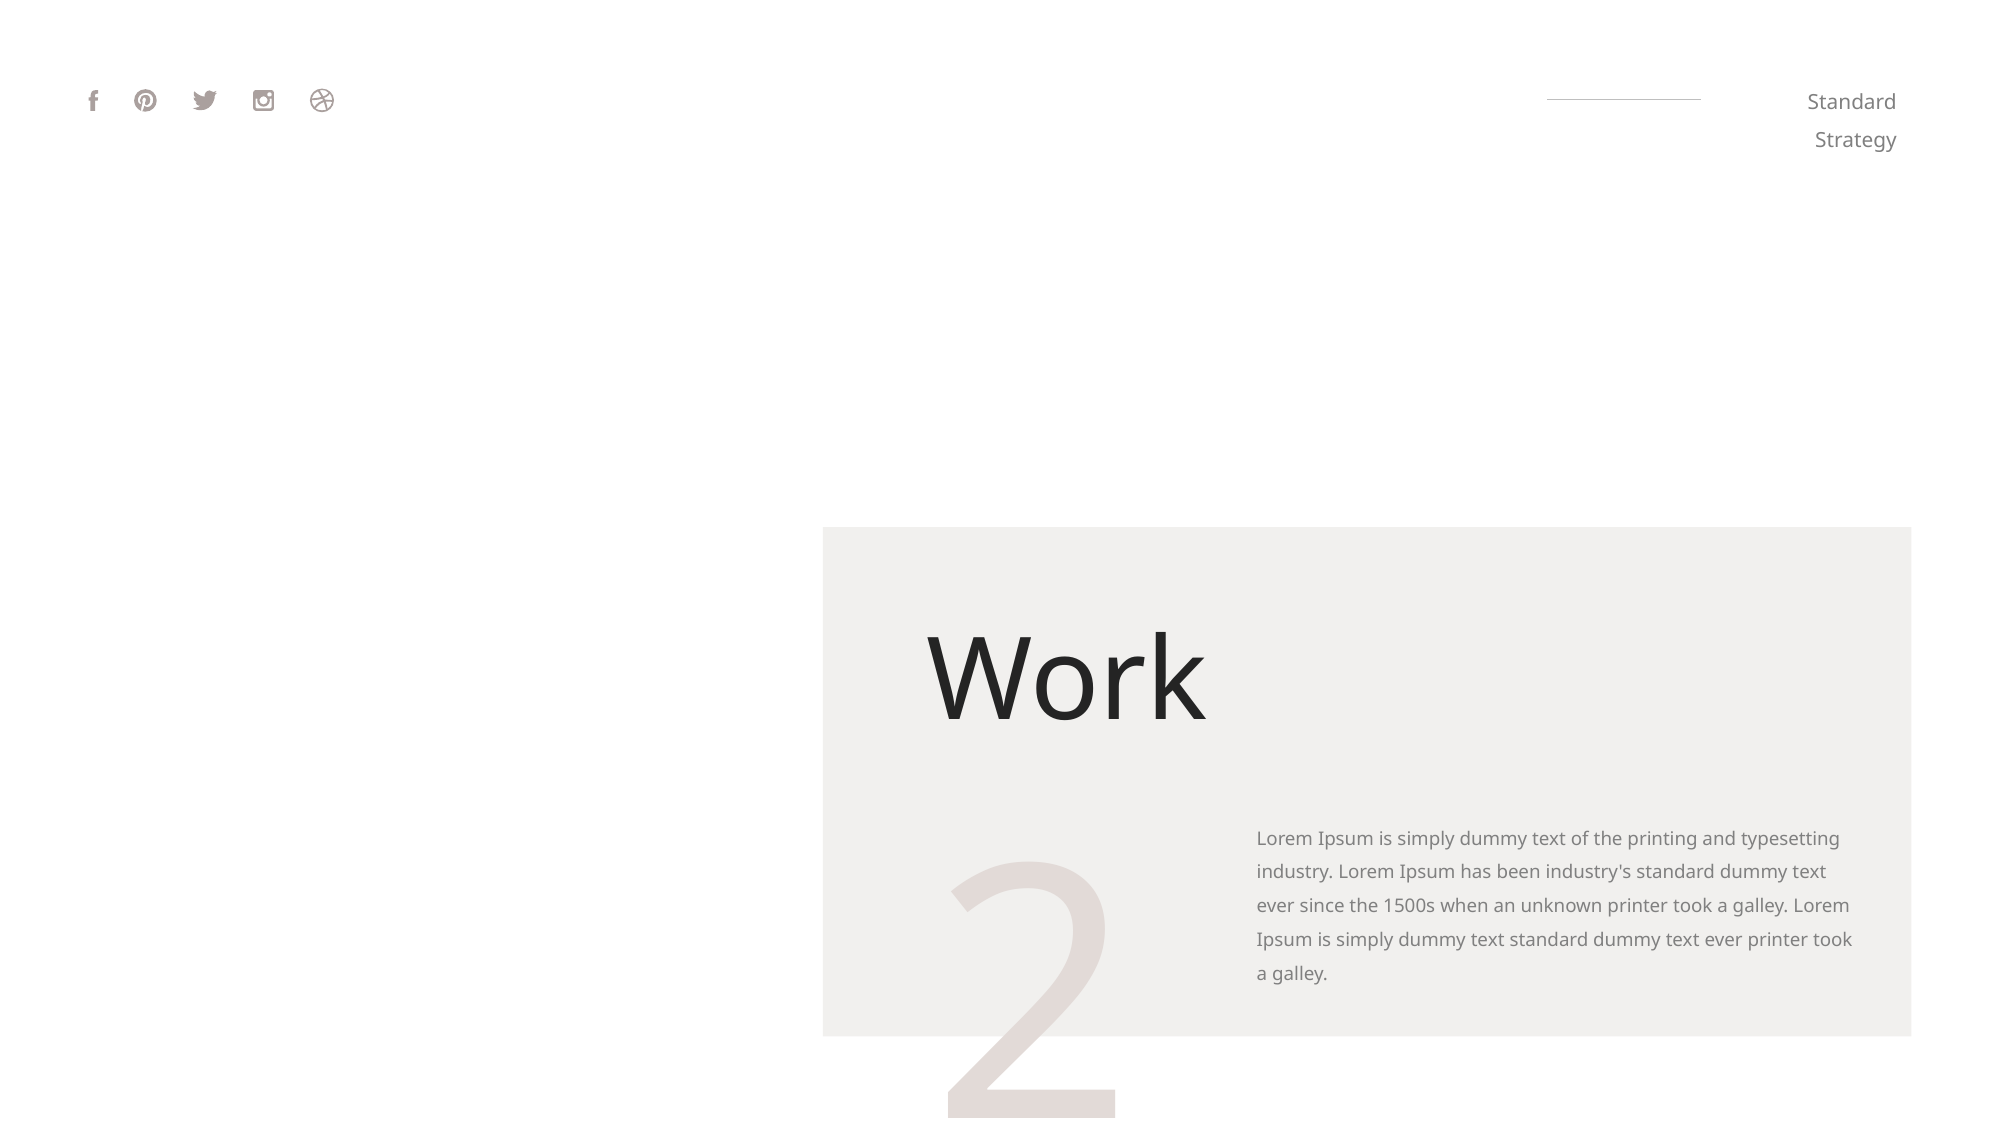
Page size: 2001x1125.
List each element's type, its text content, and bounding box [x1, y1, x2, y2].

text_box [88, 88, 334, 113]
text_box Standard Strategy [1720, 69, 1912, 148]
text_box 2 [822, 1037, 1243, 1125]
picture [88, 148, 1912, 1037]
